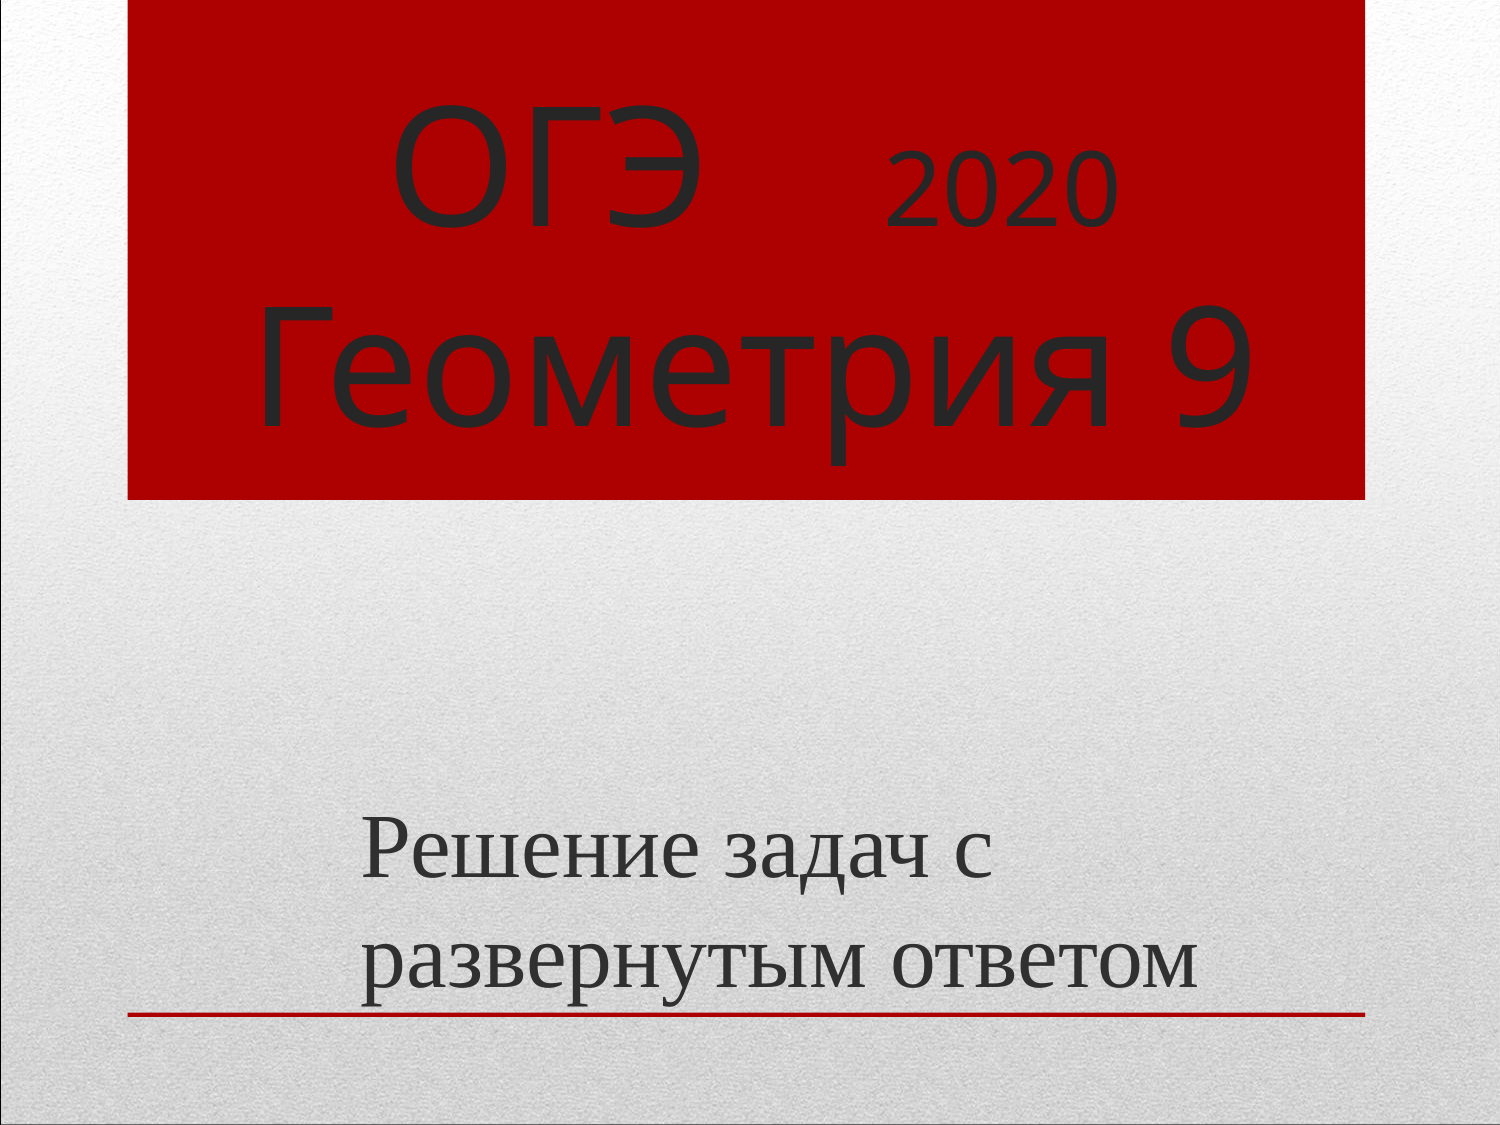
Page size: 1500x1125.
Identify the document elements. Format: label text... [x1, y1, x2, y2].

subtitle Решение задач с развернутым ответом [345, 777, 1389, 1036]
picture [0, 0, 1500, 1125]
title ОГЭ 2020 Геометрия 9 [135, 42, 1374, 468]
